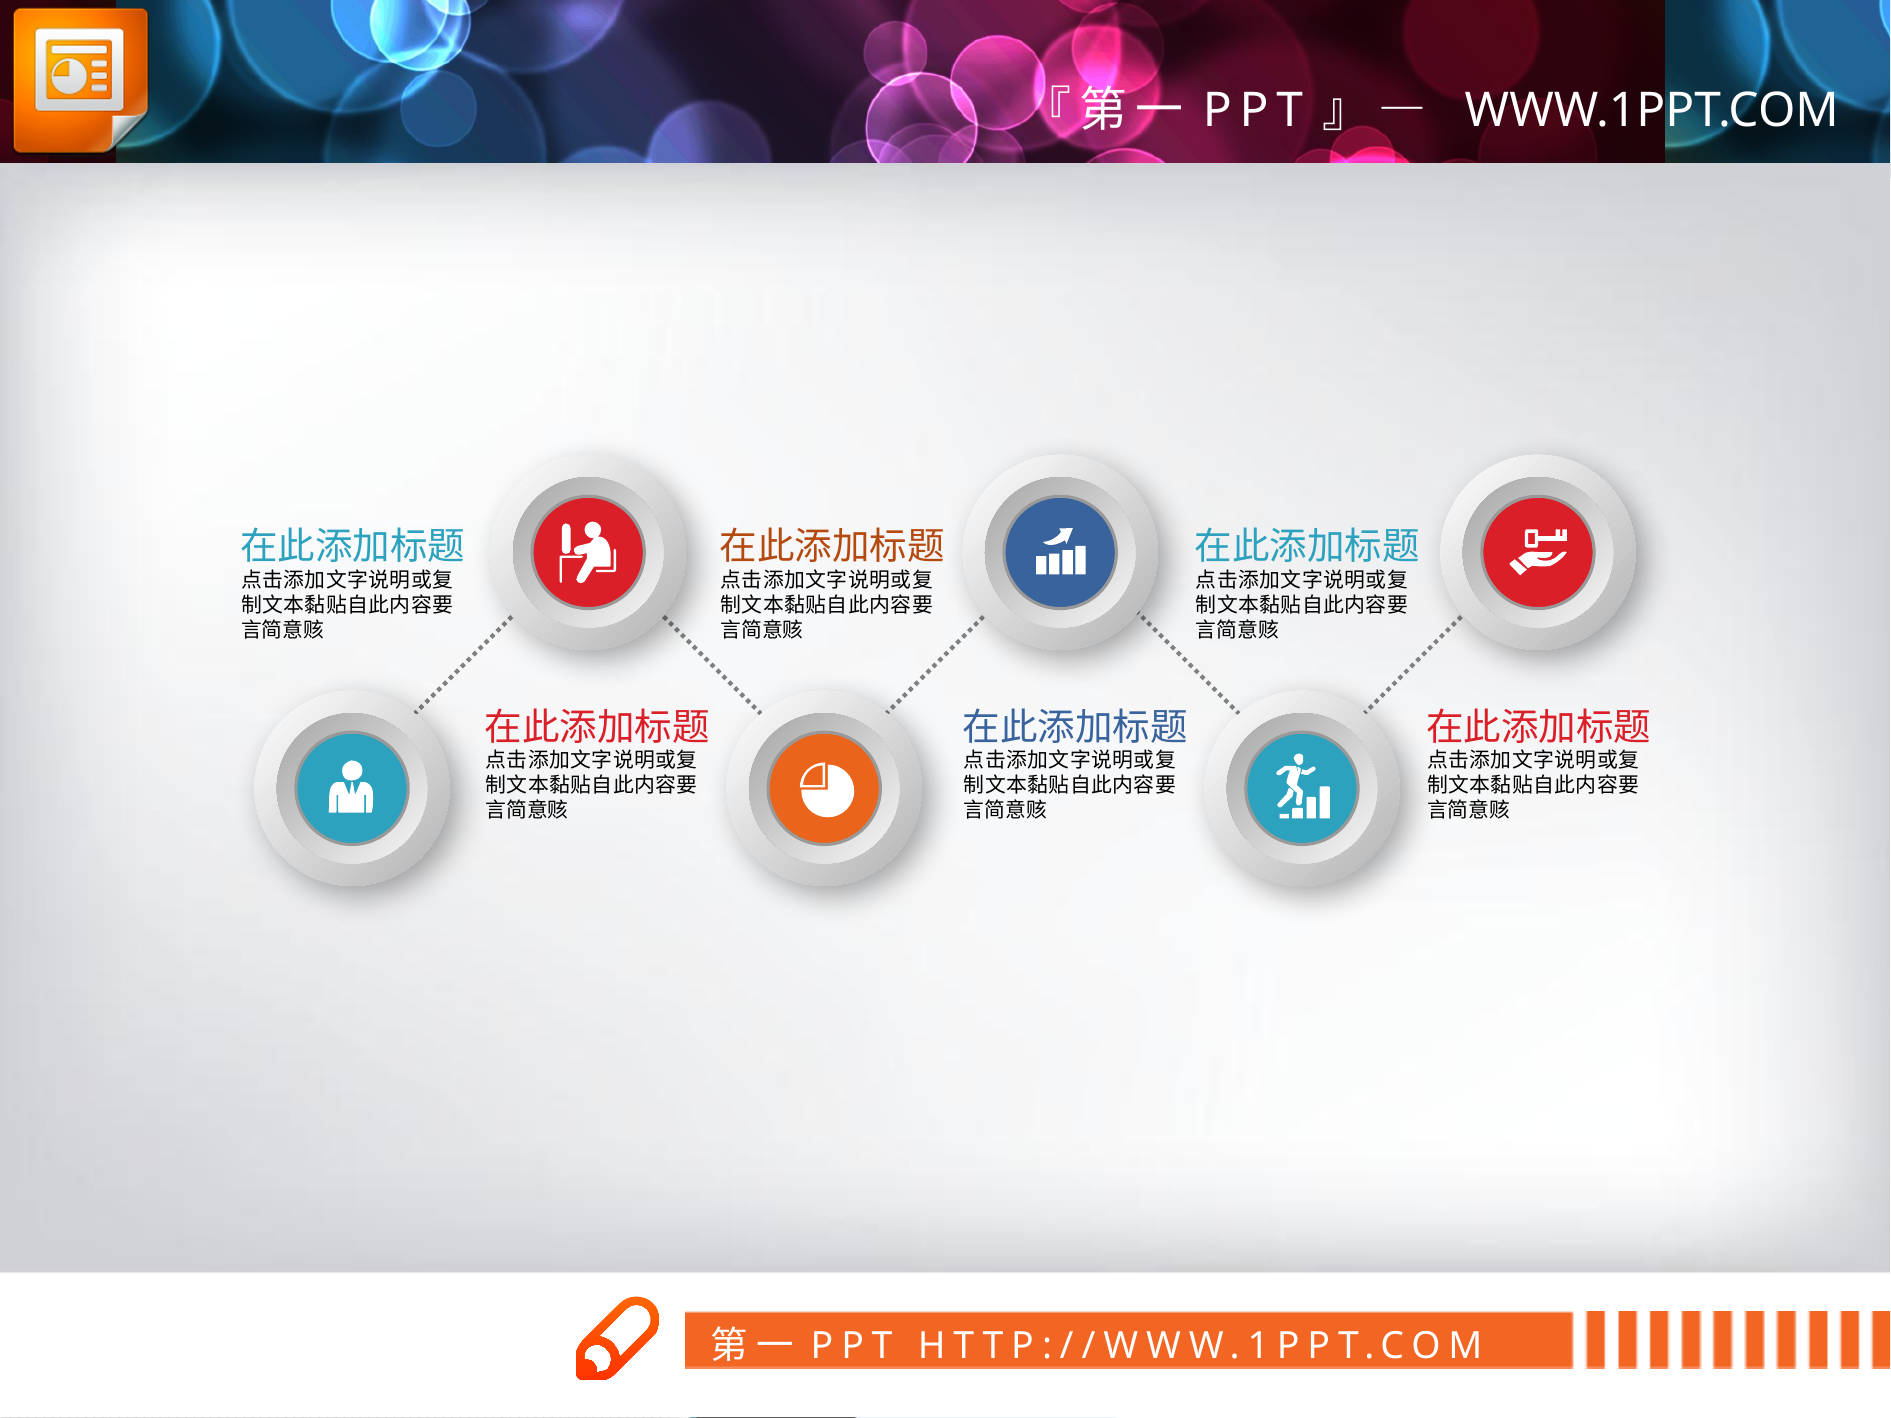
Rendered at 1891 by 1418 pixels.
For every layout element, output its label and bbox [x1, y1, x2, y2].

text_box [1508, 529, 1567, 576]
text_box [1440, 454, 1636, 651]
picture [0, 0, 1891, 1275]
text_box [559, 521, 617, 584]
text_box [328, 760, 374, 813]
text_box [962, 454, 1159, 651]
text_box [799, 762, 855, 818]
text_box [1111, 601, 1269, 694]
text_box [1204, 690, 1400, 887]
picture [685, 1311, 1891, 1369]
text_box [384, 661, 542, 727]
text_box [704, 514, 1004, 651]
text_box [633, 601, 791, 694]
text_box [856, 661, 1014, 727]
text_box [947, 694, 1247, 831]
text_box [1411, 694, 1710, 831]
text_box [469, 694, 769, 831]
text_box [1179, 514, 1479, 651]
text_box [1035, 527, 1086, 575]
text_box [1334, 661, 1492, 698]
text_box [1275, 753, 1331, 819]
text_box [726, 690, 922, 887]
text_box [254, 690, 450, 887]
text_box [490, 454, 687, 651]
text_box [225, 514, 524, 651]
